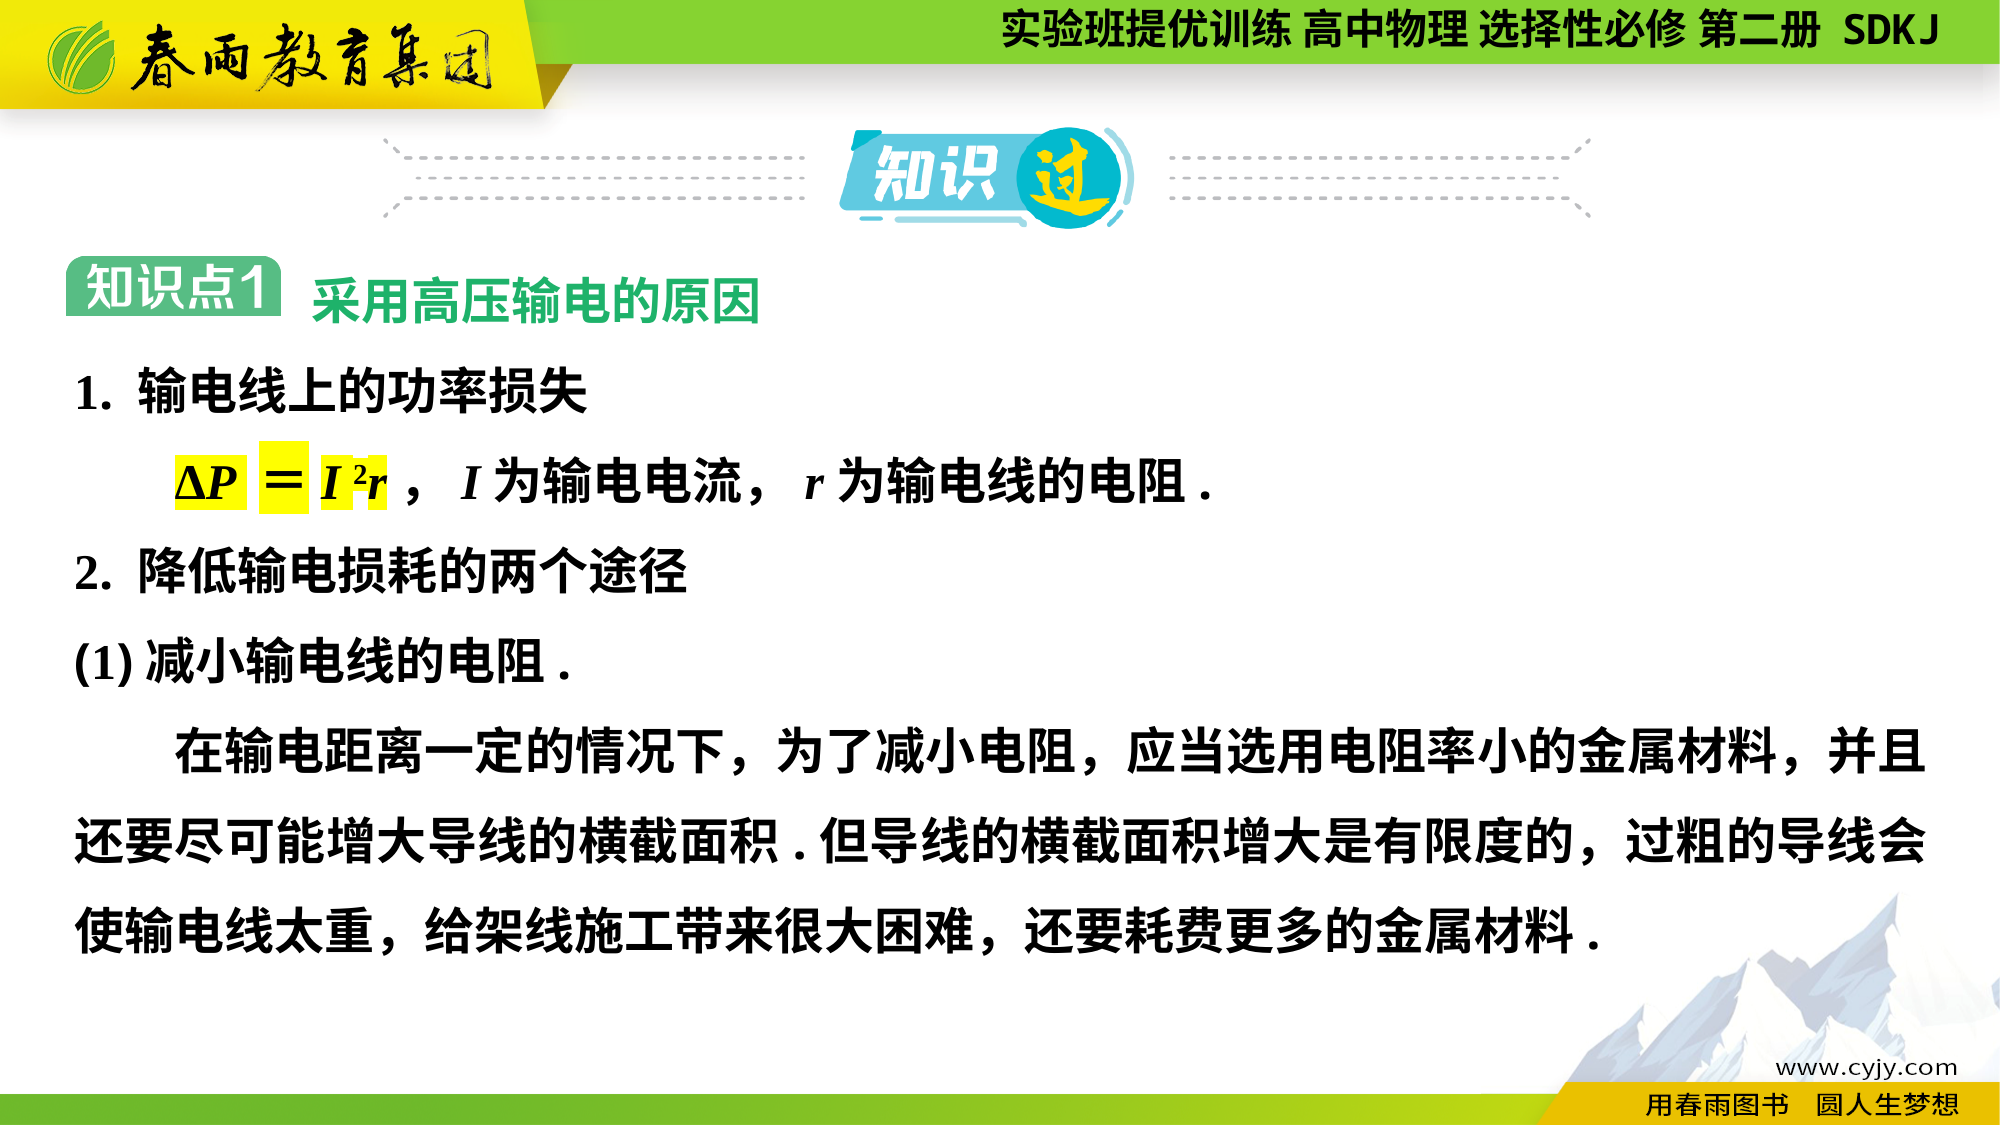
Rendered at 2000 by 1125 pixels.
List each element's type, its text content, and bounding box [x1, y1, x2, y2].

list 采用高压输电的原因 1. 输电线上的功率损失 ΔP ＝I 2r，I为输电电流，r为输电线的电阻. 2. 降低输电损耗的两个途径 (1)减小输电线的电阻. 在输电距离一定的情况下，为了减小电阻，应当选用电阻率小的金属材料，并且还要尽可能增大导线的横截面积.但导线的横截面积增大是有限度的，过粗的导线会使输电线太重，给架线施工带来很大困难，还要耗费更多的金属材料. [59, 231, 1944, 974]
picture [0, 0, 2000, 1125]
